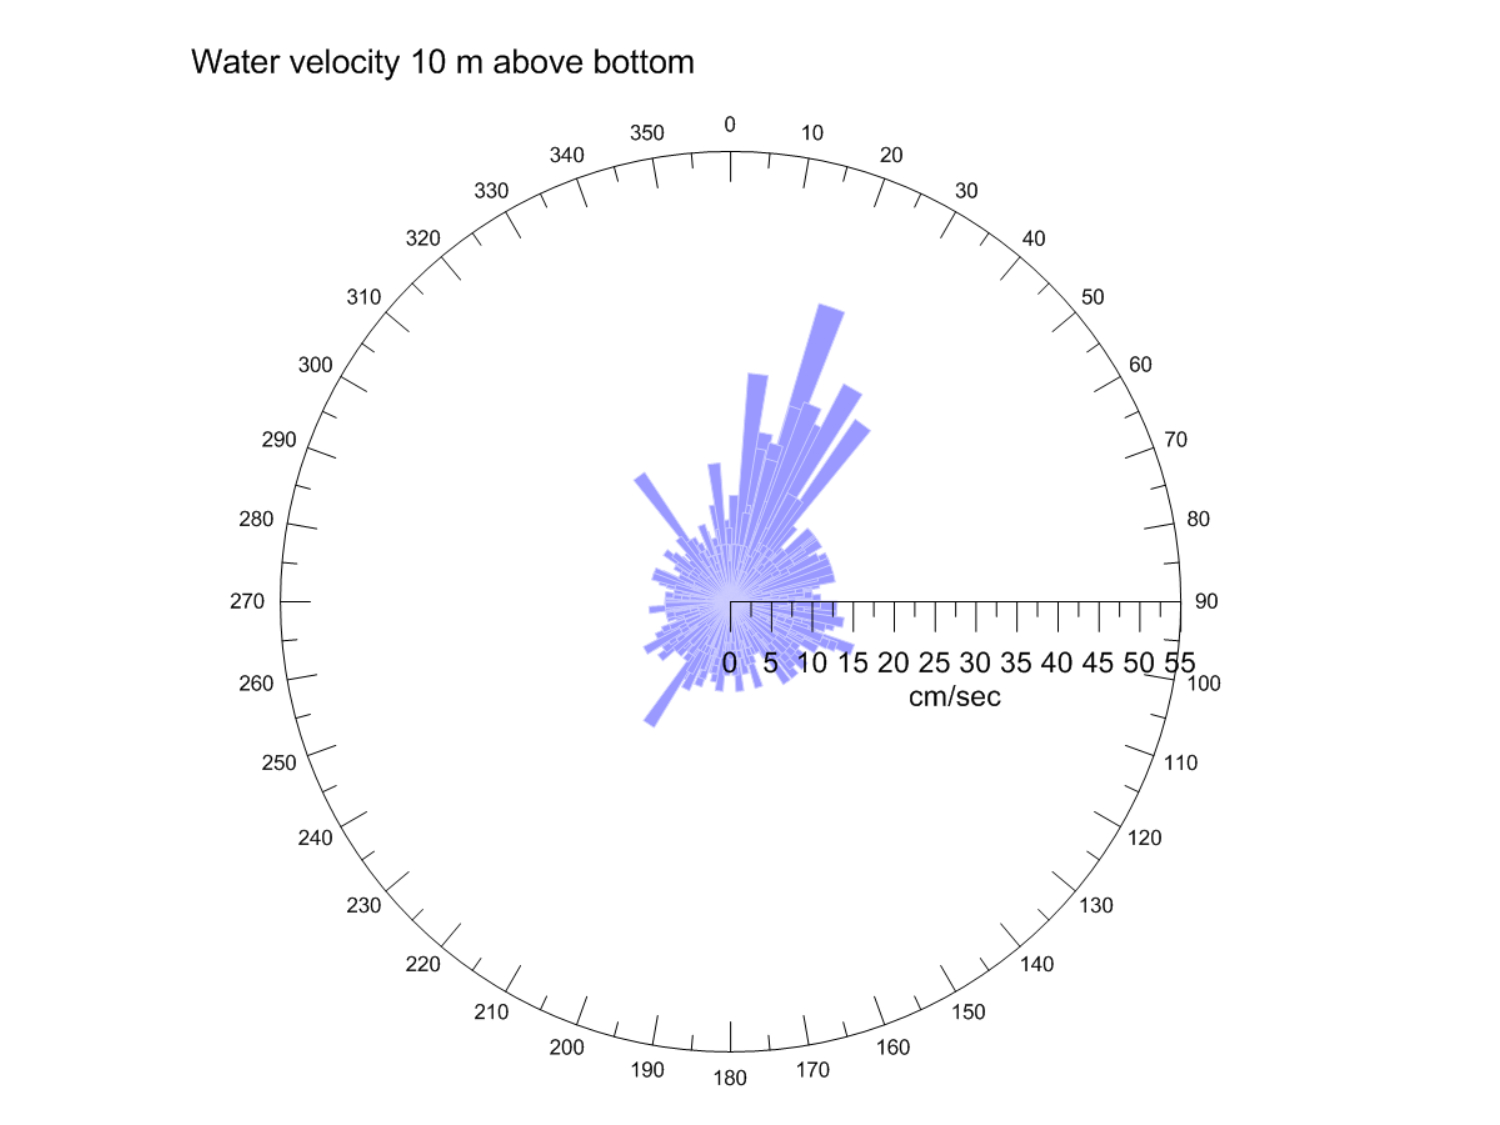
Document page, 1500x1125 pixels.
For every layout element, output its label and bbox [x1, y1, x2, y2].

picture [190, 35, 1310, 1089]
